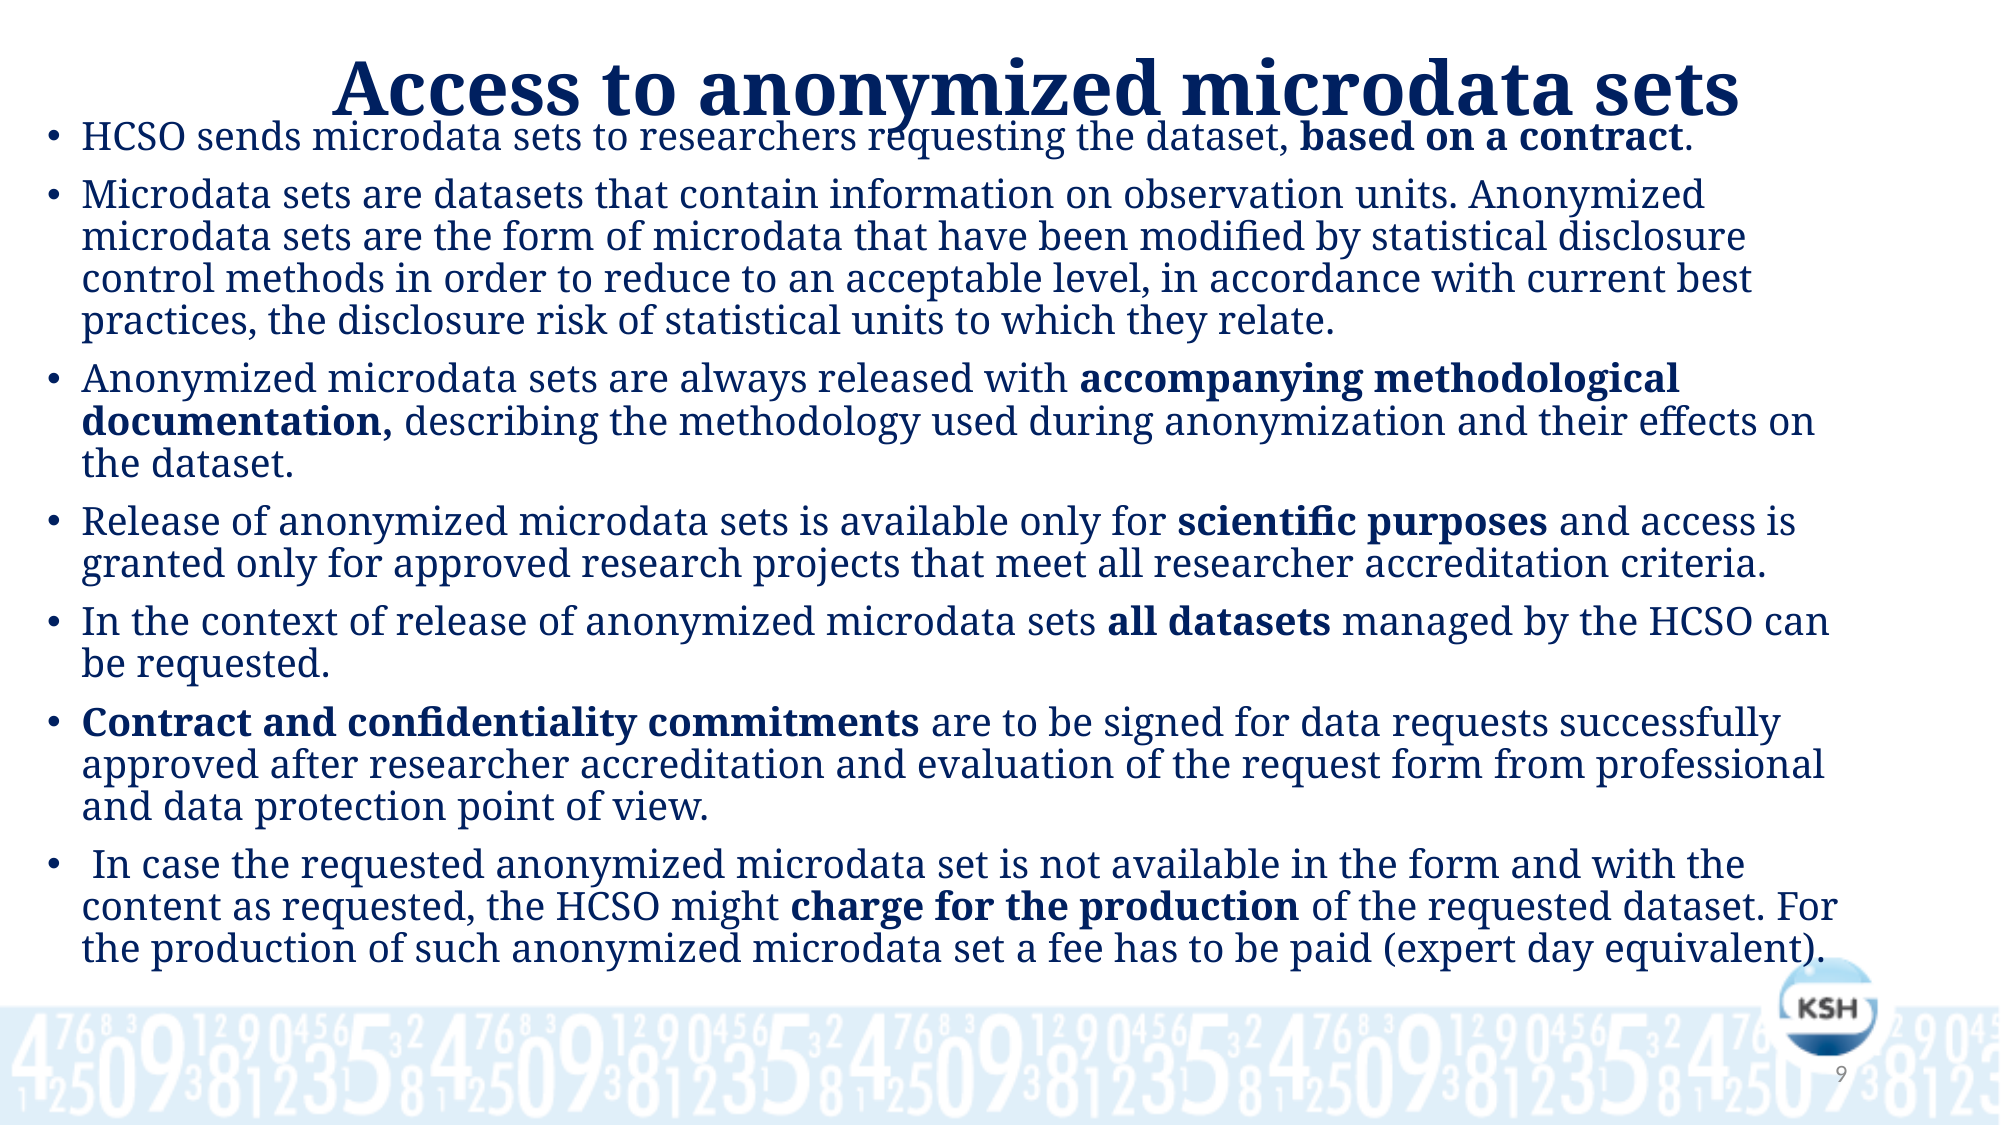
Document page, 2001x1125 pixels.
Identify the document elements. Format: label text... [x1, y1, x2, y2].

picture [0, 0, 2001, 1125]
list HCSO sends microdata sets to researchers requesting the dataset, based on a contract. Microdata sets are datasets that contain information on observation units. Anonymized microdata sets are the form of microdata that have been modified by statistical disclosure control methods in order to reduce to an acceptable level, in accordance with current best practices, the disclosure risk of statistical units to which they relate. Anonymized microdata sets are always released with accompanying methodological documentation, describing the methodology used during anonymization and their effects on the dataset. Release of anonymized microdata sets is available only for scientific purposes and access is granted only for approved research projects that meet all researcher accreditation criteria. In the context of release of anonymized microdata sets all datasets managed by the HCSO can be requested. Contract and confidentiality commitments are to be signed for data requests successfully approved after researcher accreditation and evaluation of the request form from professional and data protection point of view. In case the requested anonymized microdata set is not available in the form and with the content as requested, the HCSO might charge for the production of the requested dataset. For the production of such anonymized microdata set a fee has to be paid (expert day equivalent). [32, 138, 1892, 984]
slide_number 9 [1412, 1042, 1863, 1103]
text_box Access to anonymized microdata sets [0, 33, 2000, 138]
